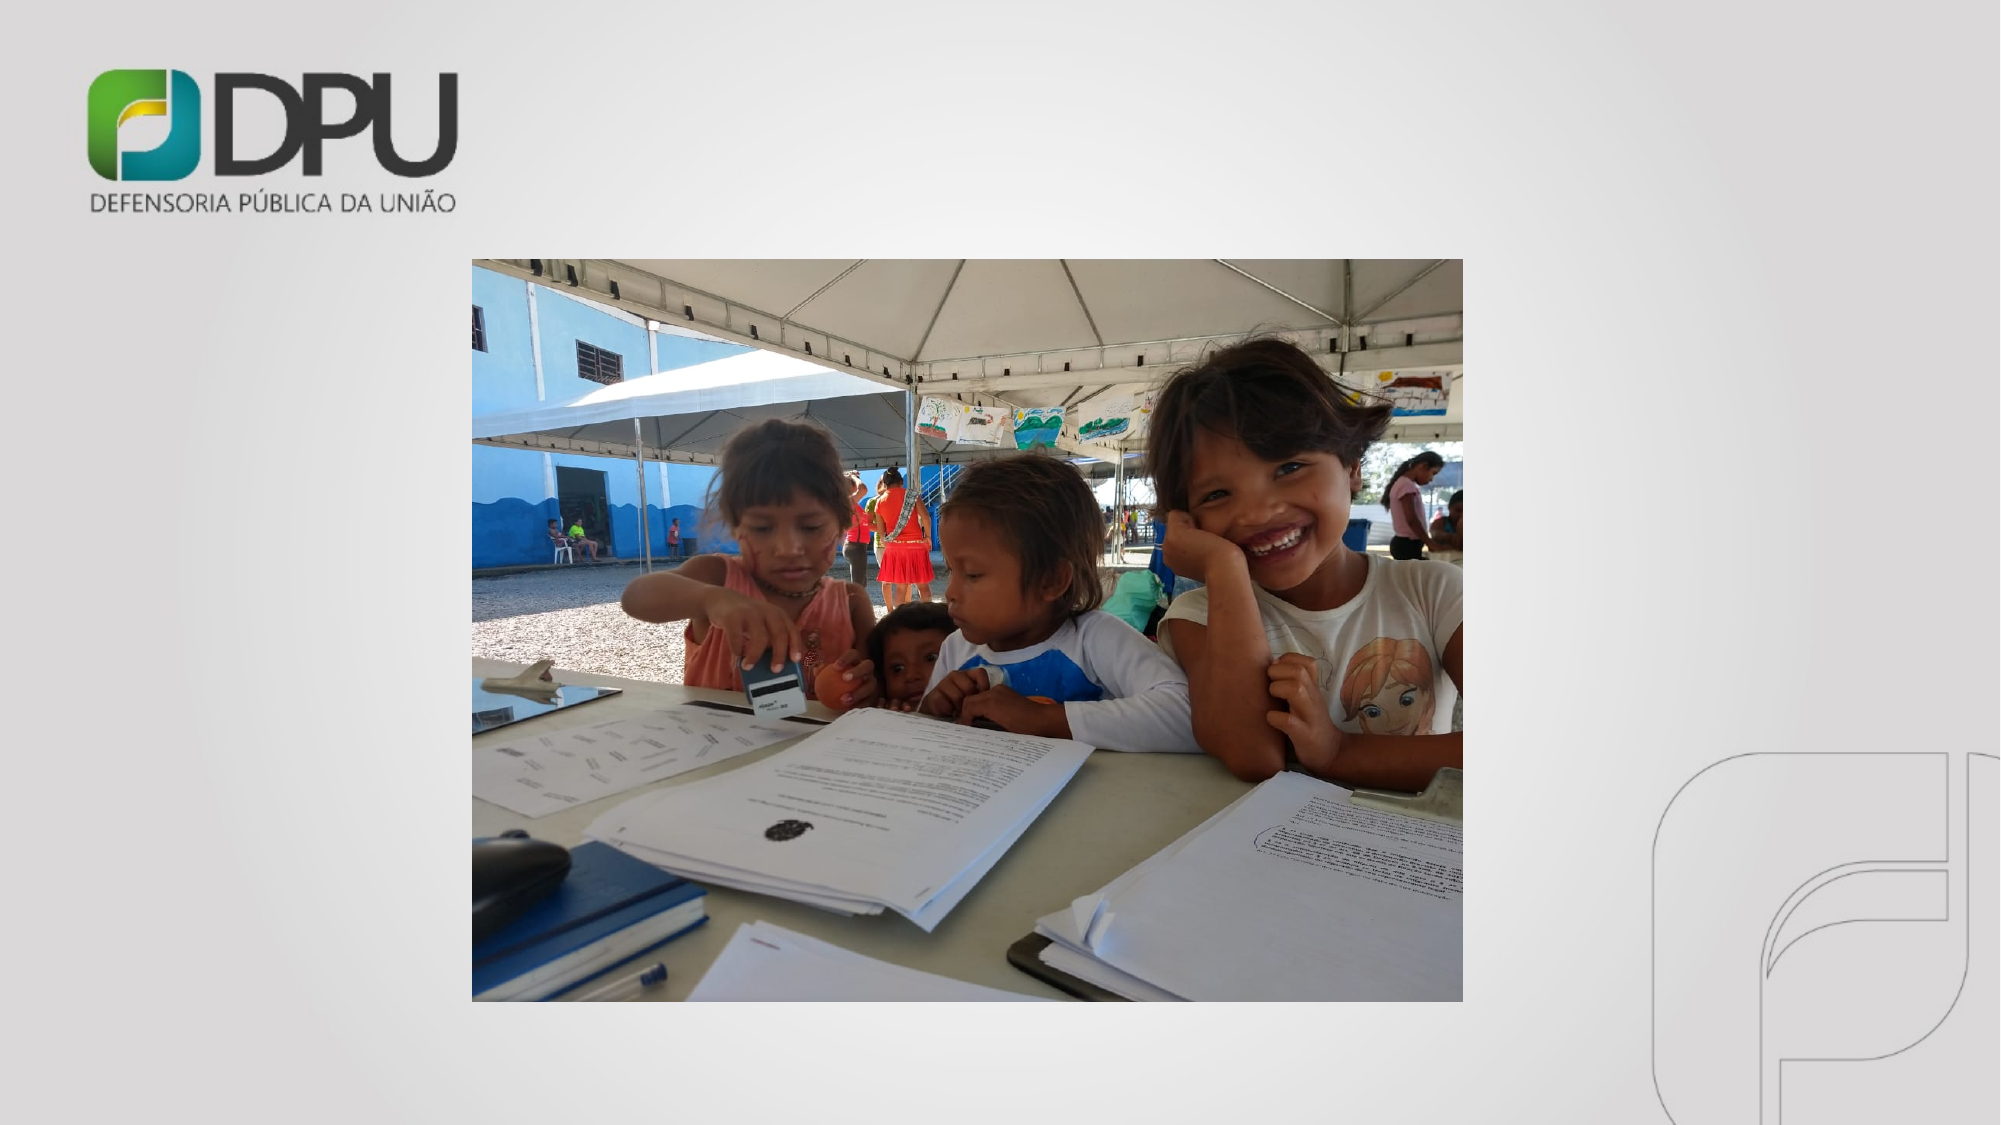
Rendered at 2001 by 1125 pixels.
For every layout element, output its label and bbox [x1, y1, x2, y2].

picture [0, 0, 2001, 1125]
list [472, 259, 1463, 1003]
